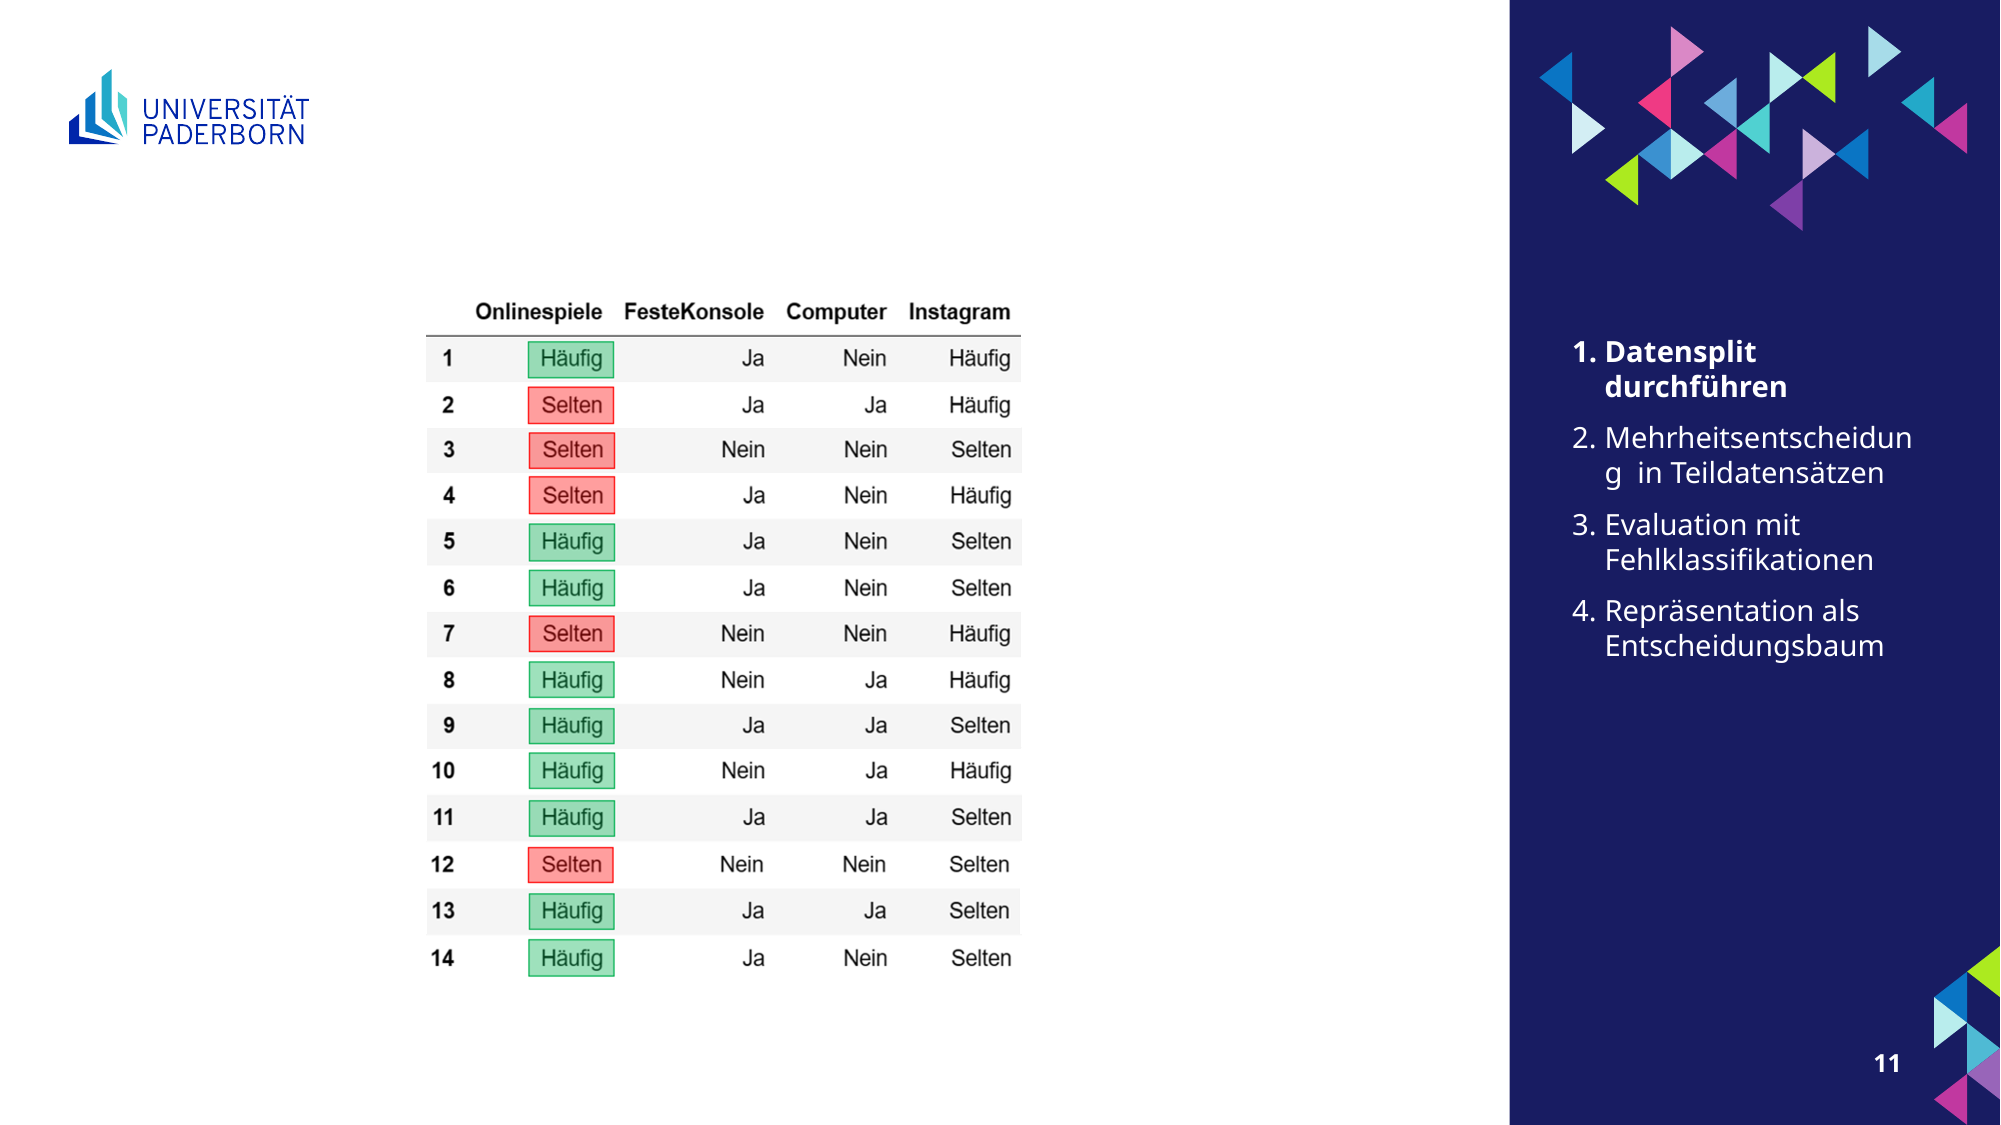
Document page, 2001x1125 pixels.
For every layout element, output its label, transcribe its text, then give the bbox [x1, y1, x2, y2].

slide_number 11 [1819, 1052, 1902, 1083]
list Datensplit durchführen Mehrheitsentscheidung in Teildatensätzen Evaluation mit Fehlklassifikationen Repräsentation als Entscheidungsbaum [1572, 333, 1931, 988]
picture [426, 294, 1022, 981]
